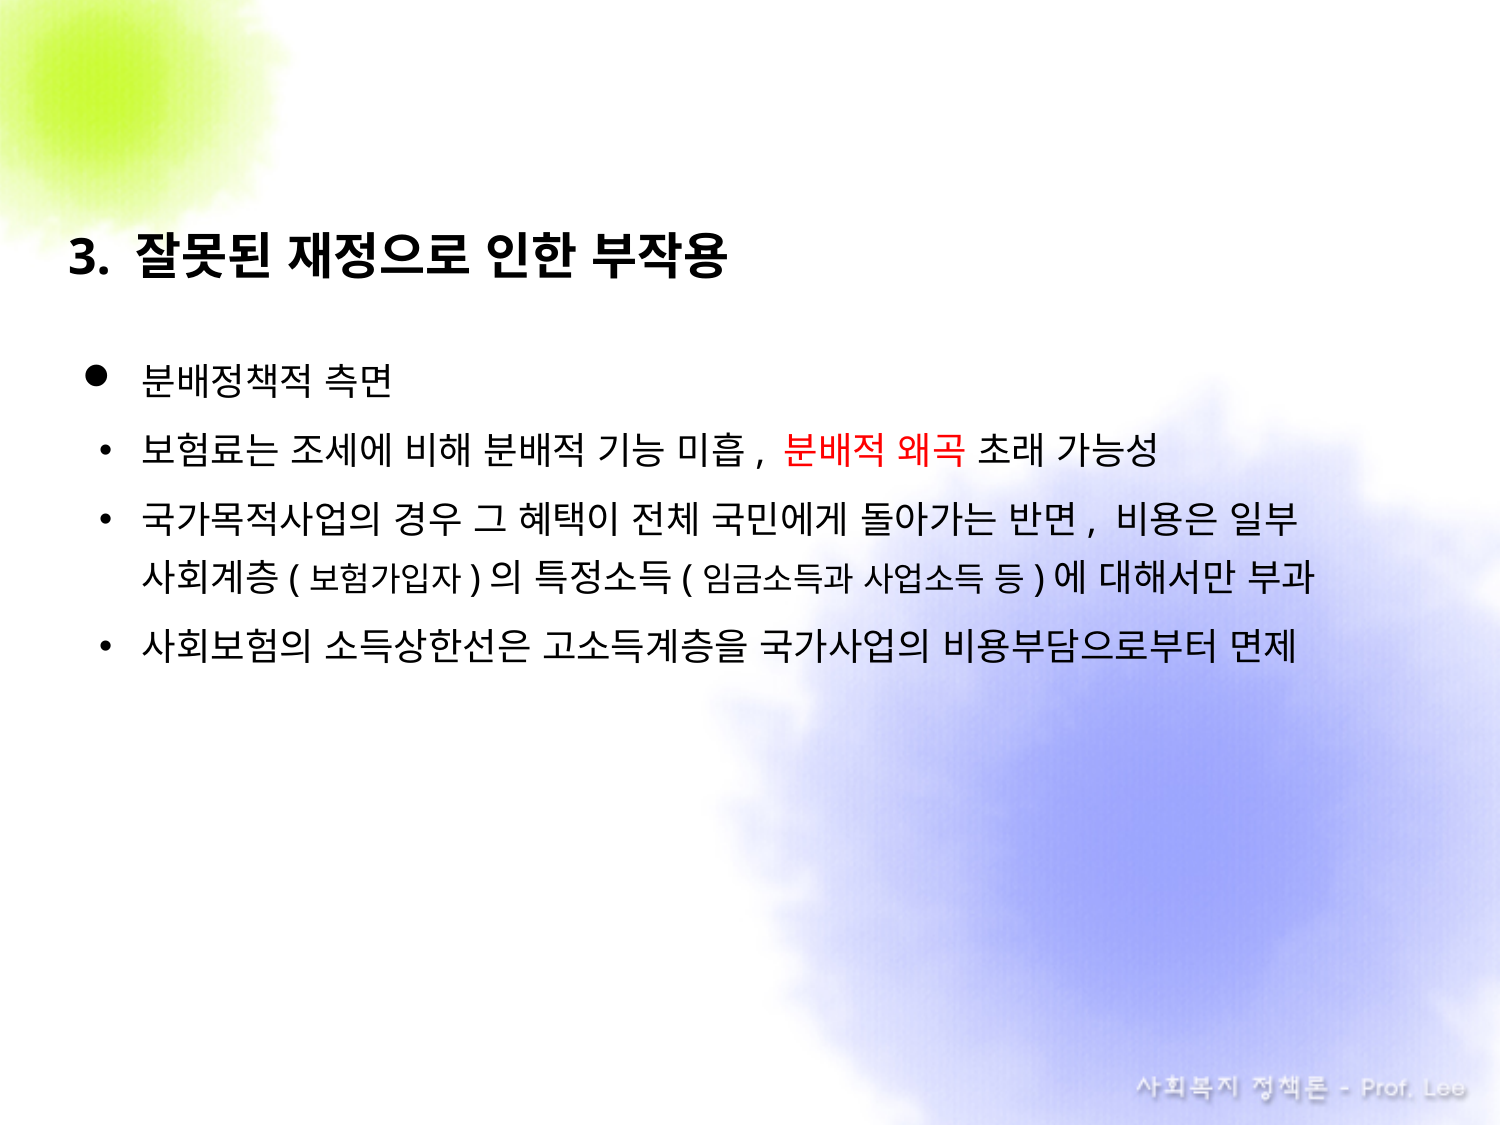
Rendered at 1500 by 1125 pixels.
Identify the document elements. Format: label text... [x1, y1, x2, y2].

picture [0, 0, 1500, 1125]
list 3. 잘못된 재정으로 인한 부작용 분배정책적 측면 보험료는 조세에 비해 분배적 기능 미흡, 분배적 왜곡 초래 가능성 국가목적사업의 경우 그 혜택이 전체 국민에게 돌아가는 반면, 비용은 일부 사회계층(보험가입자)의 특정소득(임금소득과 사업소득 등)에 대해서만 부과 사회보험의 소득상한선은 고소득계층을 국가사업의 비용부담으로부터 면제 [53, 199, 1432, 844]
